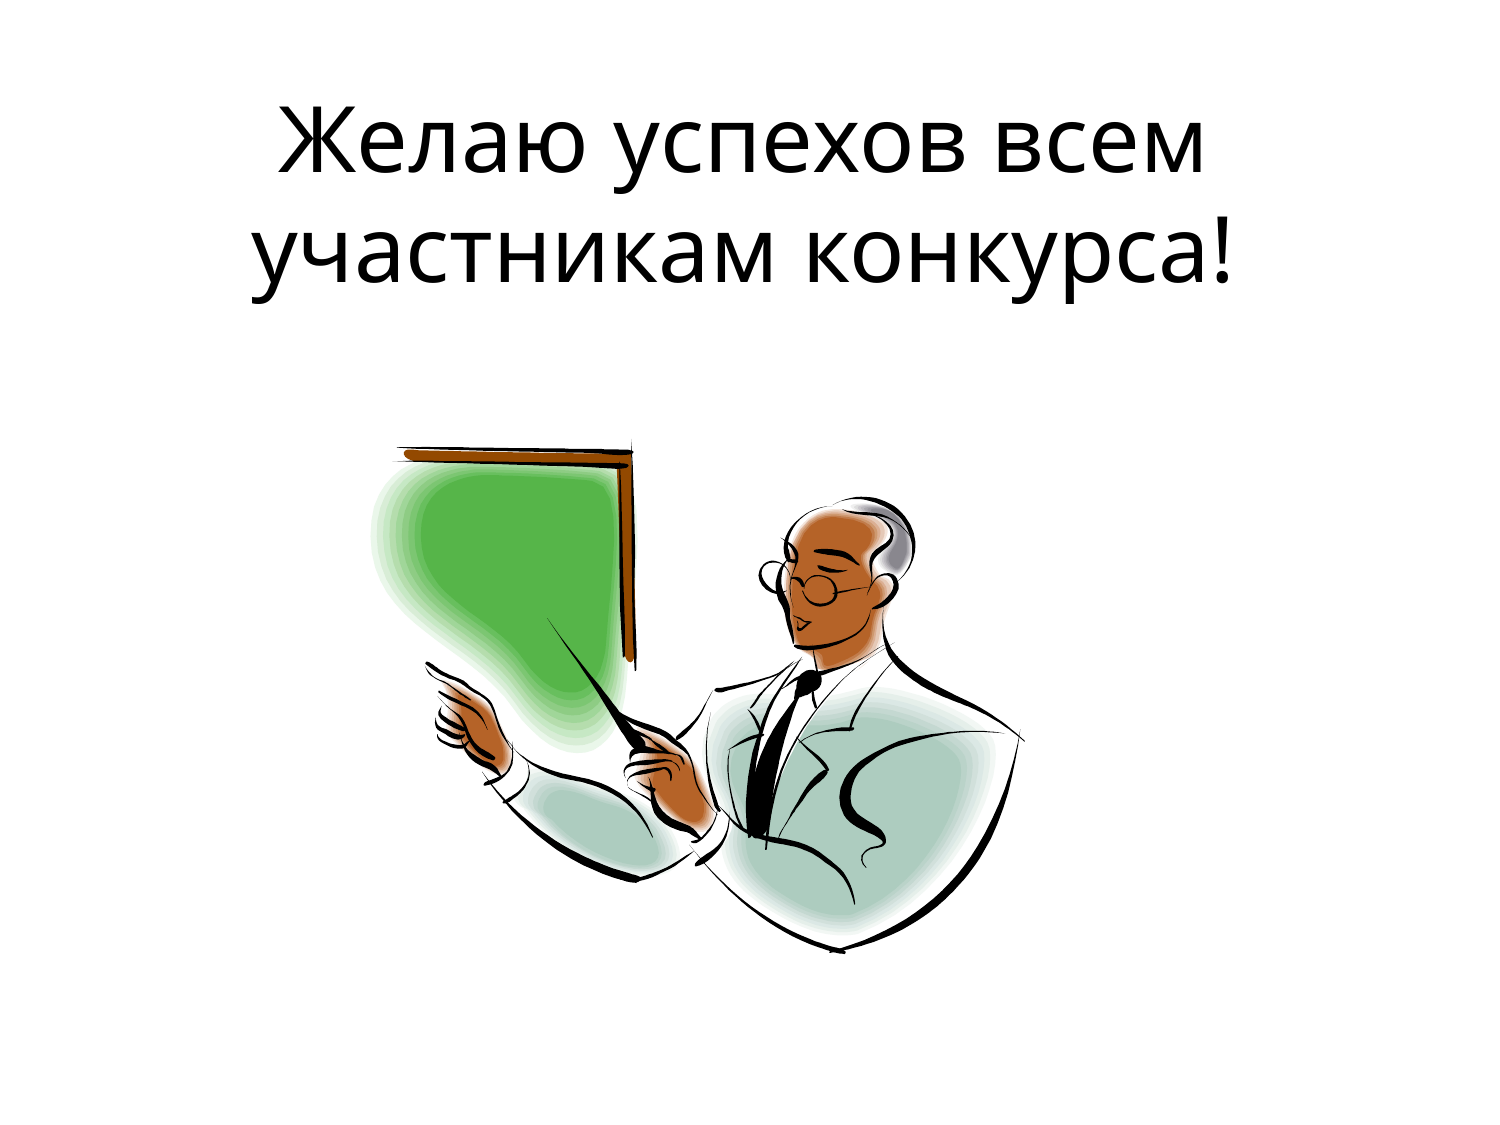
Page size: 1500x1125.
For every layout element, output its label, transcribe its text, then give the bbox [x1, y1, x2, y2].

title Желаю успехов всем участникам конкурса! [62, 45, 1425, 338]
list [362, 438, 1026, 955]
